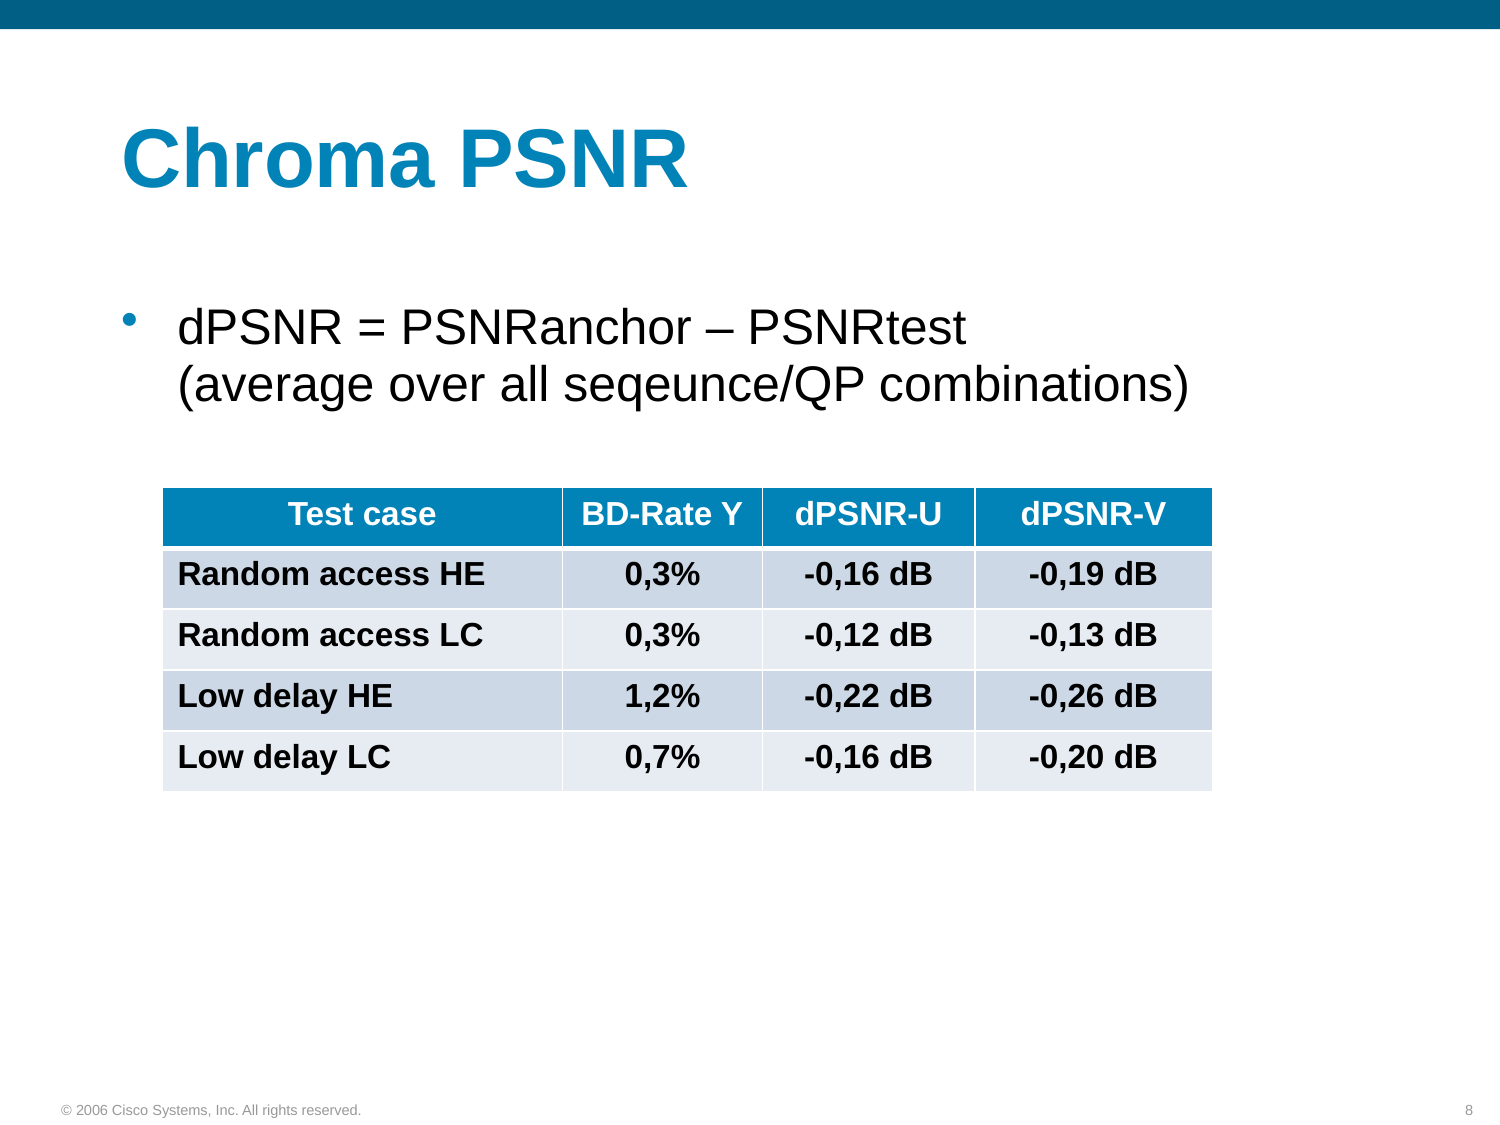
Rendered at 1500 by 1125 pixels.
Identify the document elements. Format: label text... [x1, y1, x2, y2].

table_cell -0,16 dB [763, 551, 974, 608]
table_cell 0,7% [563, 732, 762, 791]
title Chroma PSNR [107, 74, 1444, 213]
table_cell Random access LC [163, 610, 562, 669]
table_cell -0,16 dB [763, 732, 974, 791]
list dPSNR = PSNRanchor – PSNRtest (average over all seqeunce/QP combinations) [107, 291, 1411, 879]
table_cell 1,2% [563, 671, 762, 730]
table_cell 0,3% [563, 610, 762, 669]
table_header dPSNR-V [976, 488, 1212, 546]
table_cell -0,12 dB [763, 610, 974, 669]
table_cell Low delay HE [163, 671, 562, 730]
table_cell -0,22 dB [763, 671, 974, 730]
table_cell -0,13 dB [976, 610, 1212, 669]
table_cell -0,19 dB [976, 551, 1212, 608]
table_cell Random access HE [163, 551, 562, 608]
table_cell -0,26 dB [976, 671, 1212, 730]
table_header BD-Rate Y [563, 488, 762, 546]
table_cell Low delay LC [163, 732, 562, 791]
table_header Test case [163, 488, 562, 546]
table_header dPSNR-U [763, 488, 974, 546]
table_cell -0,20 dB [976, 732, 1212, 791]
table_cell 0,3% [563, 551, 762, 608]
